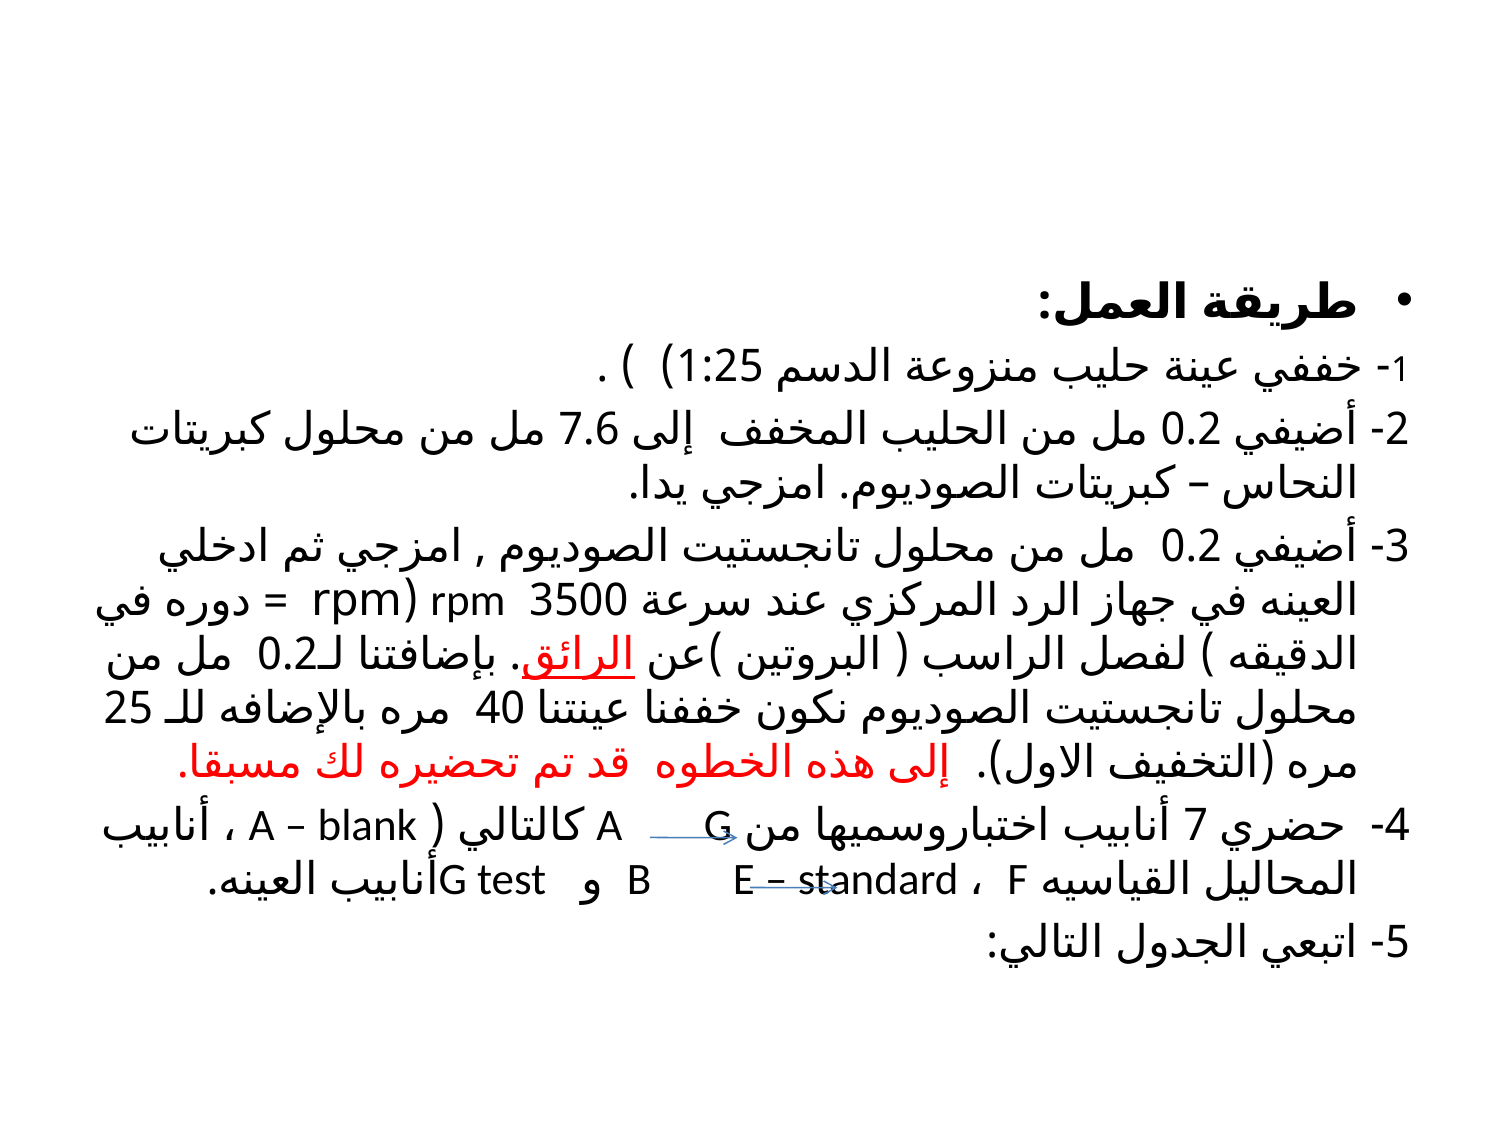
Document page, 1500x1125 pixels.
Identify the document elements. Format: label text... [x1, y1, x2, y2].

list طريقة العمل: 1- خففي عينة حليب منزوعة الدسم 1:25) ) . 2- أضيفي 0.2 مل من الحليب المخفف إلى 7.6 مل من محلول كبريتات النحاس – كبريتات الصوديوم. امزجي يدا. 3- أضيفي 0.2 مل من محلول تانجستيت الصوديوم , امزجي ثم ادخلي العينه في جهاز الرد المركزي عند سرعة 3500 rpm (rpm = دوره في الدقيقه ) لفصل الراسب ( البروتين )عن الرائق. بإضافتنا لـ0.2 مل من محلول تانجستيت الصوديوم نكون خففنا عينتنا 40 مره بالإضافه للـ 25 مره (التخفيف الاول). إلى هذه الخطوه قد تم تحضيره لك مسبقا. 4- حضري 7 أنابيب اختباروسميها من A G كالتالي ( A – blank ، أنابيب المحاليل القياسيه B E – standard ، F و G testأنابيب العينه. 5- اتبعي الجدول التالي: [75, 262, 1425, 1005]
